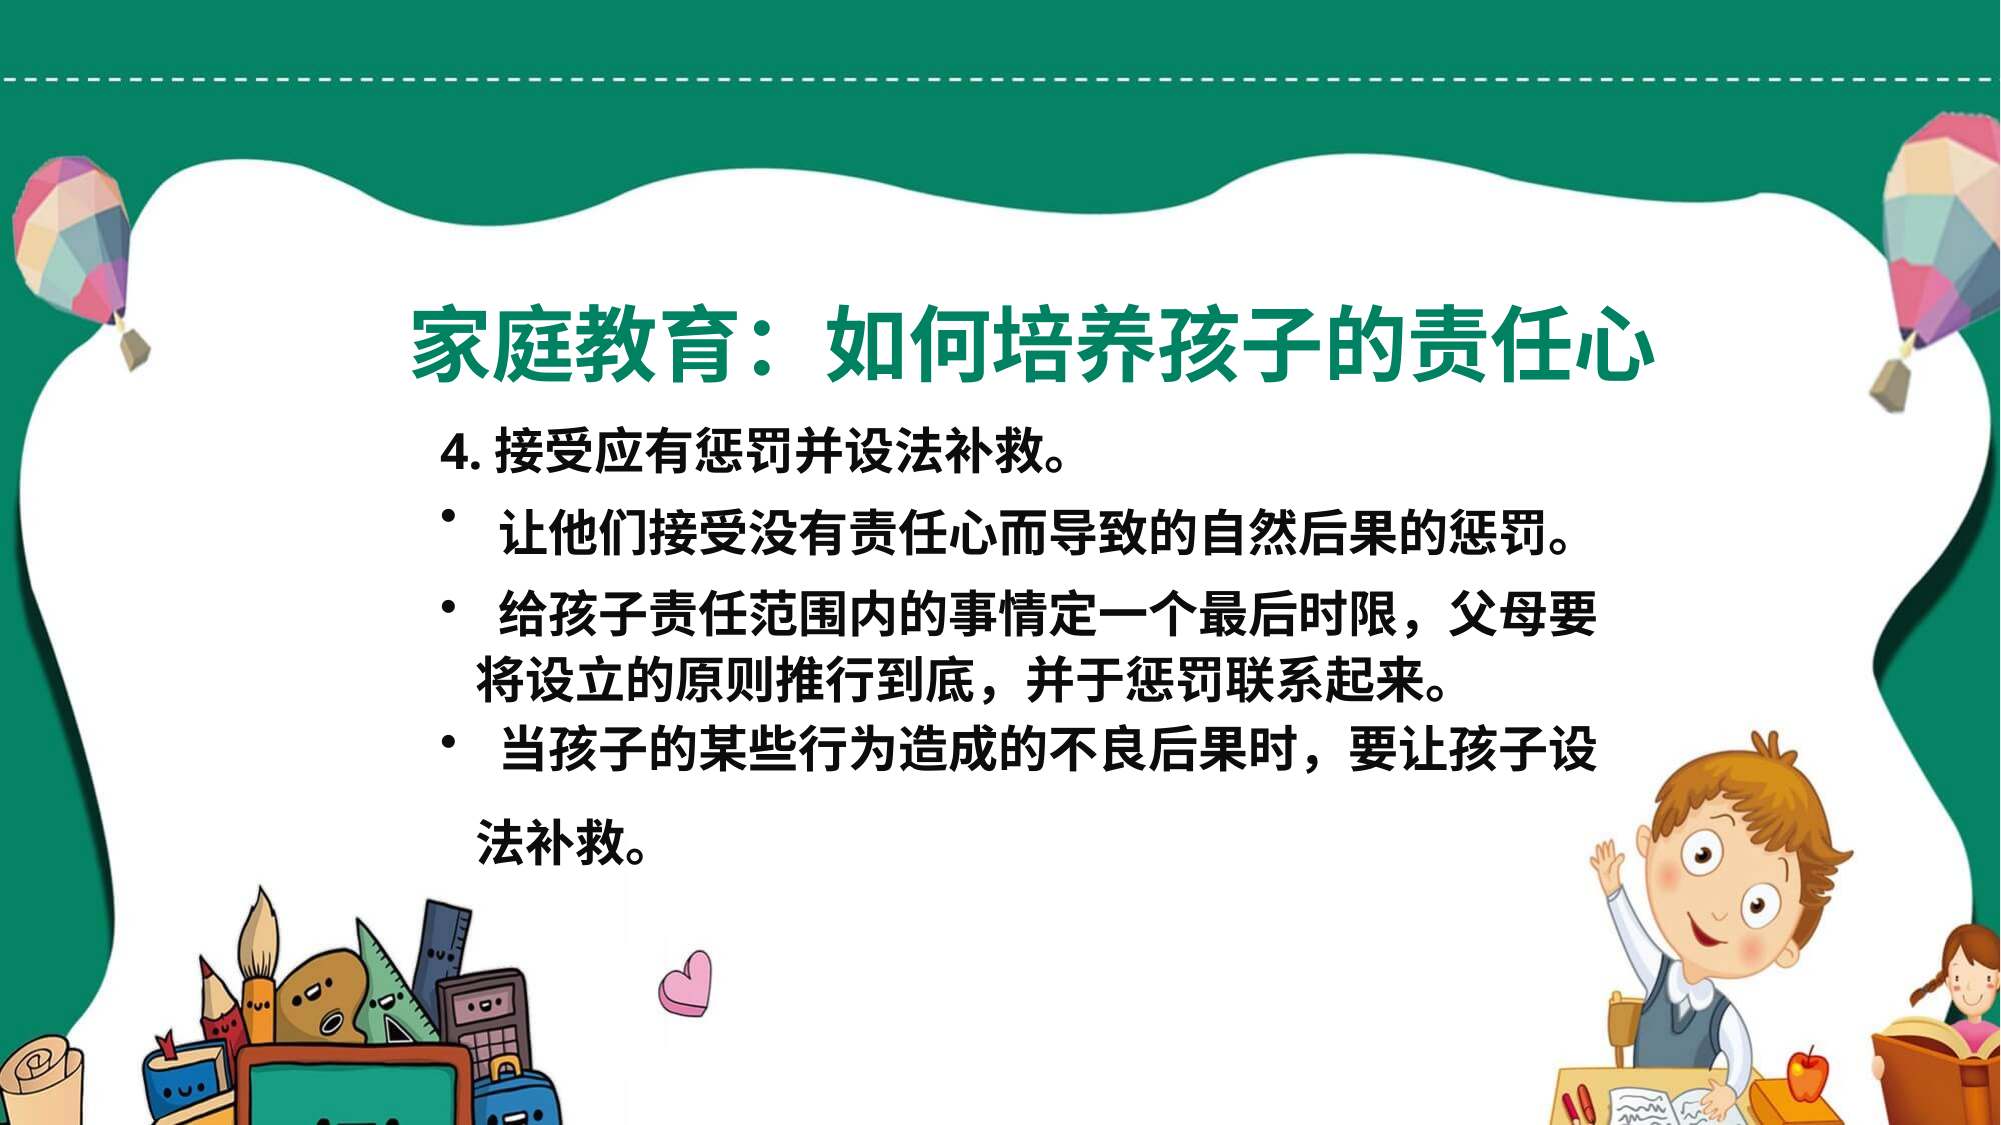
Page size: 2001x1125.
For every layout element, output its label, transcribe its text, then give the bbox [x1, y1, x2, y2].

text_box 当孩子的某些行为造成的不良后果时，要让孩子设法补救。 [425, 704, 1626, 884]
title 家庭教育：如何培养孩子的责任心 [393, 283, 2000, 391]
text_box 给孩子责任范围内的事情定一个最后时限，父母要将设立的原则推行到底，并于惩罚联系起来。 [425, 569, 1615, 704]
picture [0, 0, 2001, 1125]
text_box 4.接受应有惩罚并设法补救。 [425, 406, 1713, 459]
text_box 让他们接受没有责任心而导致的自然后果的惩罚。 [425, 459, 1764, 574]
